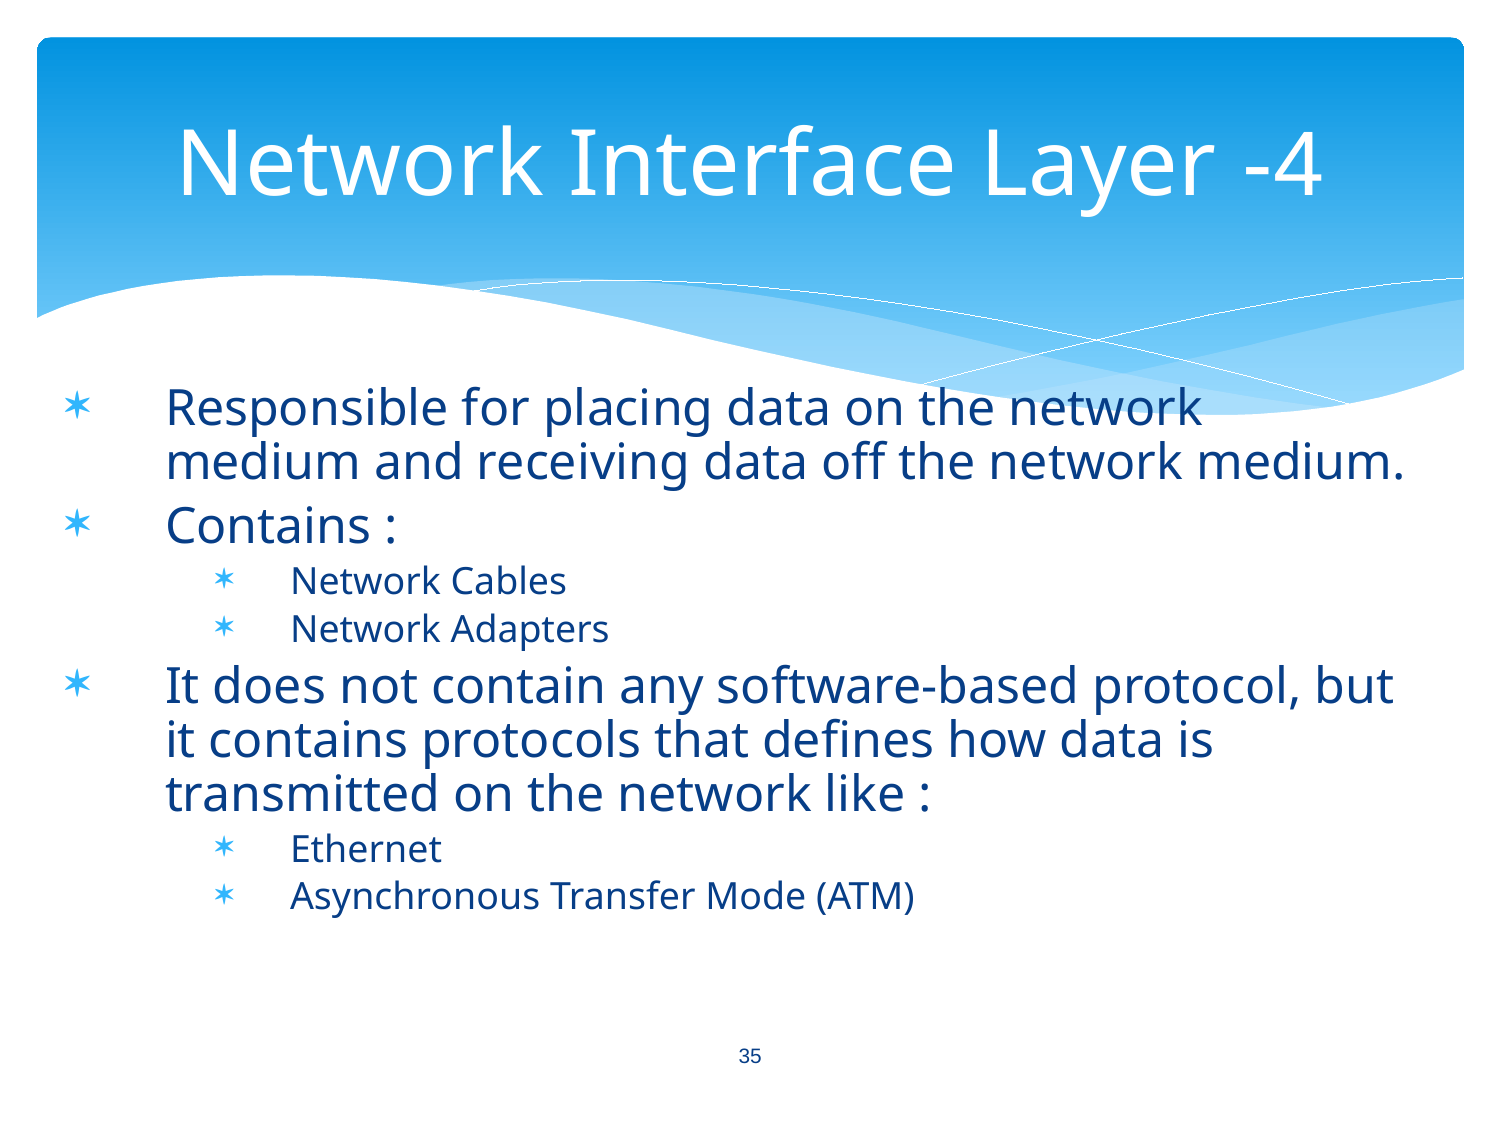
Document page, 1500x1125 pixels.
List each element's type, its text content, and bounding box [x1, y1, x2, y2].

title 4- Network Interface Layer [75, 55, 1425, 261]
slide_number 35 [654, 1025, 846, 1086]
list Responsible for placing data on the network medium and receiving data off the network medium. Contains : Network Cables Network Adapters It does not contain any software-based protocol, but it contains protocols that defines how data is transmitted on the network like : Ethernet Asynchronous Transfer Mode (ATM) [50, 375, 1425, 1050]
